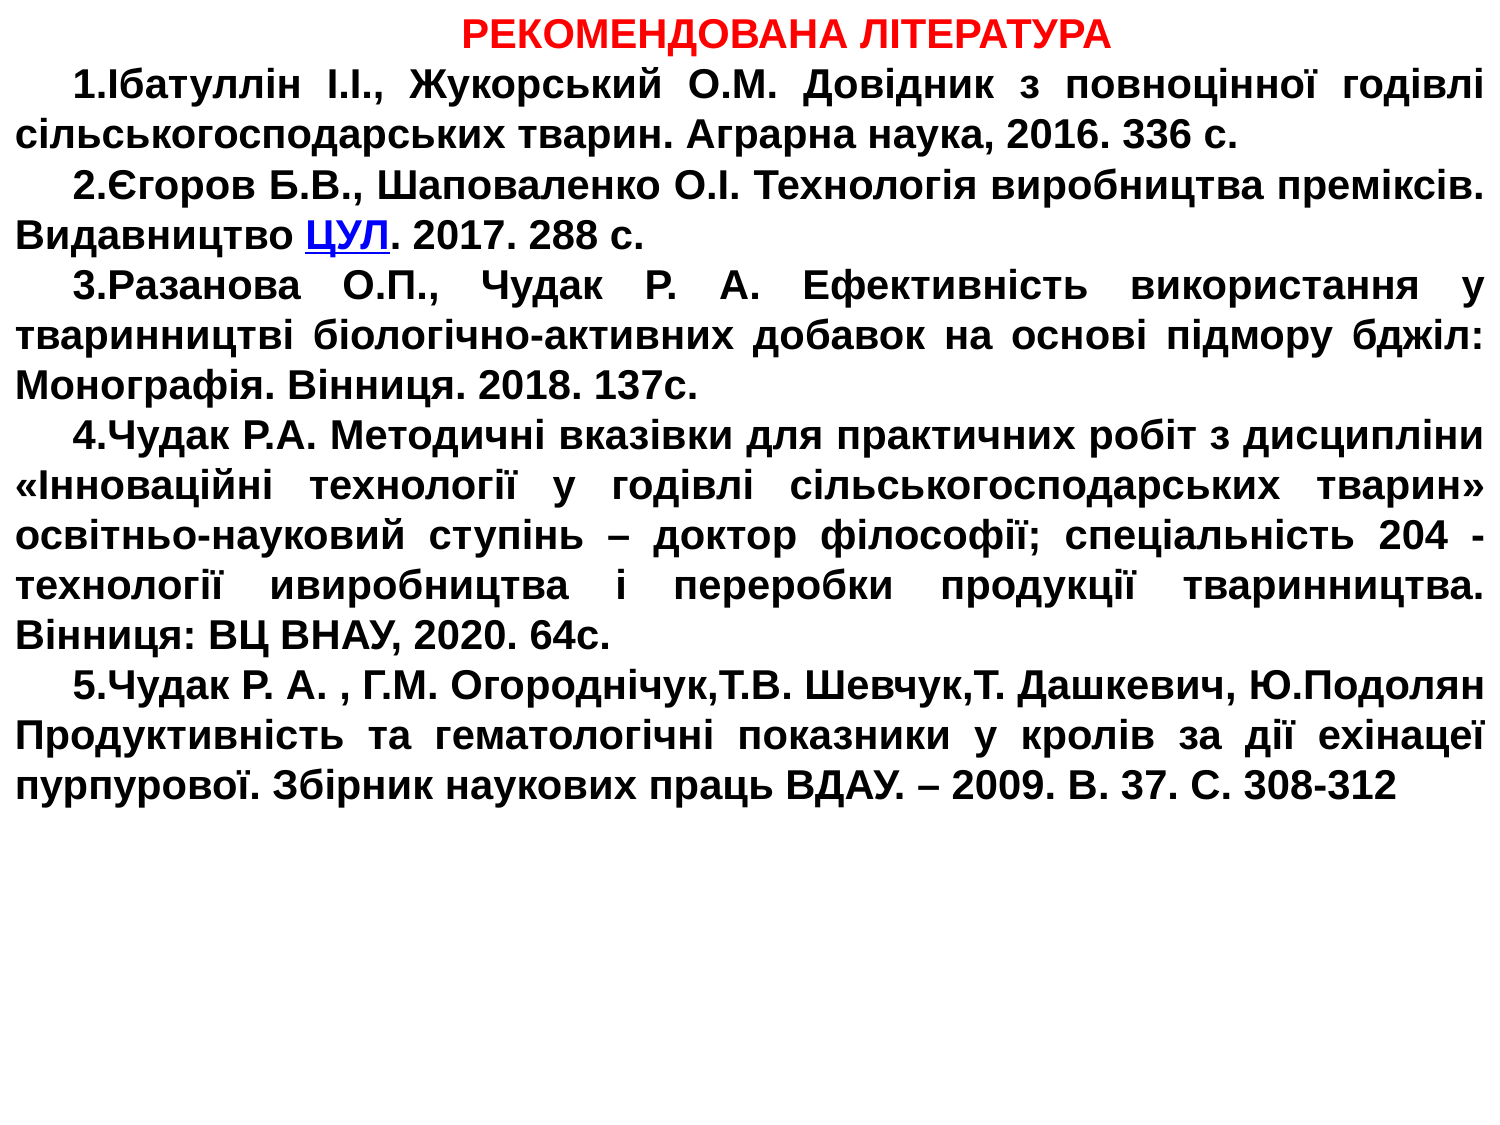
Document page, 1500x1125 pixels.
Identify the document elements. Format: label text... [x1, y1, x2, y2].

text_box РЕКОМЕНДОВАНА ЛІТЕРАТУРА Ібатуллін І.І., Жукорський О.М. Довідник з повноцінної годівлі сільськогосподарських тварин. Аграрна наука, 2016. 336 с. Єгоров Б.В., Шаповаленко О.І. Технологія виробництва преміксів. Видавництво ЦУЛ. 2017. 288 с. Разанова О.П., Чудак Р. А. Ефективність використання у тваринництві біологічно-активних добавок на основі підмору бджіл: Монографія. Вінниця. 2018. 137с. Чудак Р.А. Методичні вказівки для практичних робіт з дисципліни «Інноваційні технології у годівлі сільськогосподарських тварин» освітньо-науковий ступінь – доктор філософії; спеціальність 204 - технології ивиробництва і переробки продукції тваринництва. Вінниця: ВЦ ВНАУ, 2020. 64с. Чудак Р. А. , Г.М. Огороднічук,Т.В. Шевчук,Т. Дашкевич, Ю.Подолян Продуктивність та гематологічні показники у кролів за дії ехінацеї пурпурової. Збірник наукових праць ВДАУ. – 2009. В. 37. С. 308-312 [0, 0, 1500, 815]
